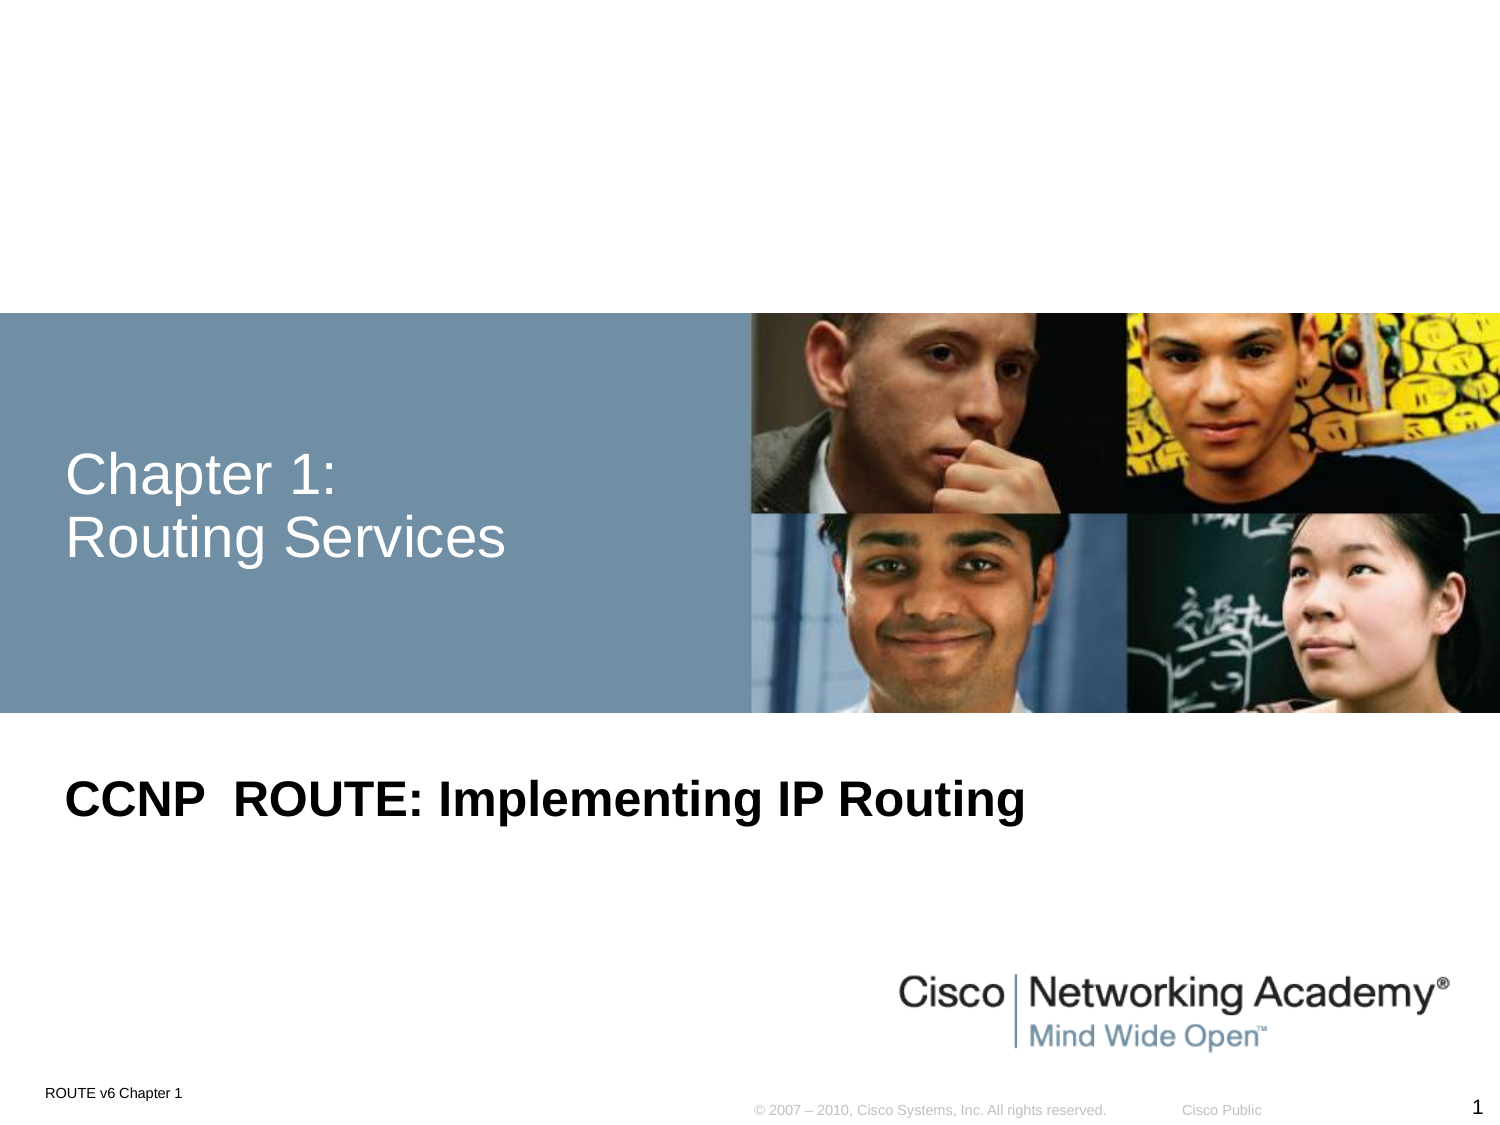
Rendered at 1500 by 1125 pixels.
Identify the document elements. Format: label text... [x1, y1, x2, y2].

subtitle CCNP ROUTE: Implementing IP Routing [50, 766, 1165, 875]
title Chapter 1: Routing Services [51, 423, 736, 592]
picture [0, 313, 1500, 713]
picture [899, 974, 1450, 1053]
